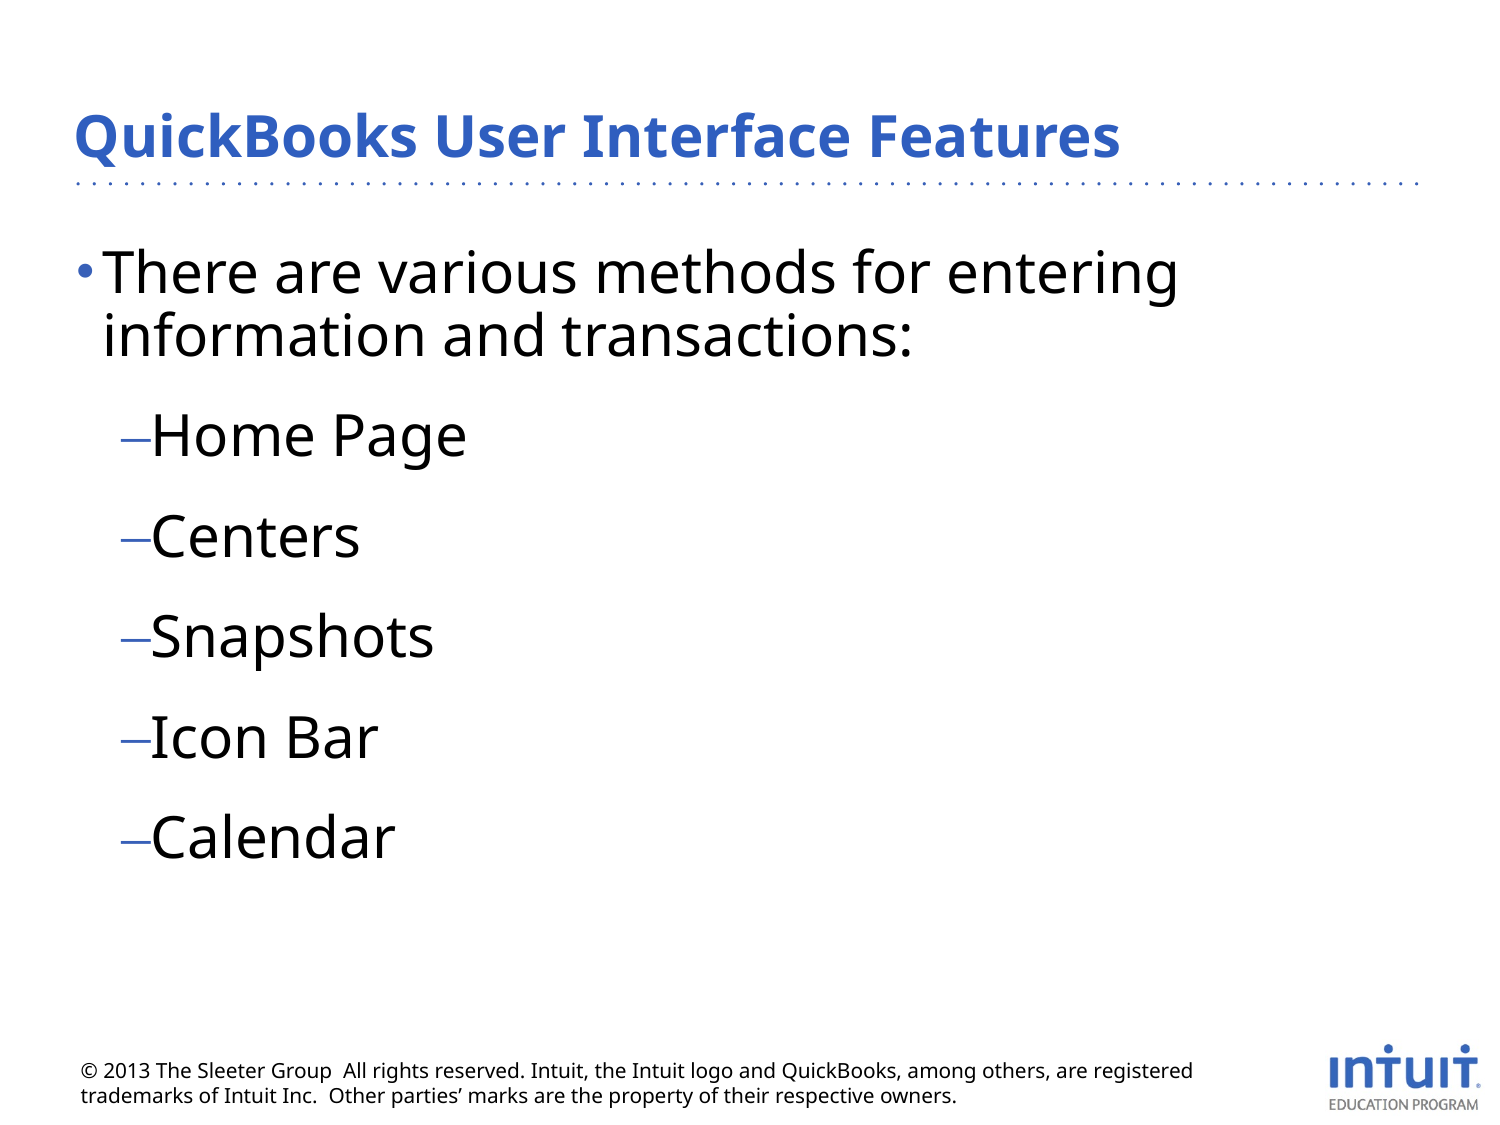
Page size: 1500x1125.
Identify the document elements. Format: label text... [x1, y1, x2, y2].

title QuickBooks User Interface Features [73, 62, 1424, 169]
picture [1325, 1039, 1485, 1116]
list There are various methods for entering information and transactions: Home Page Centers Snapshots Icon Bar Calendar [75, 235, 1424, 1012]
